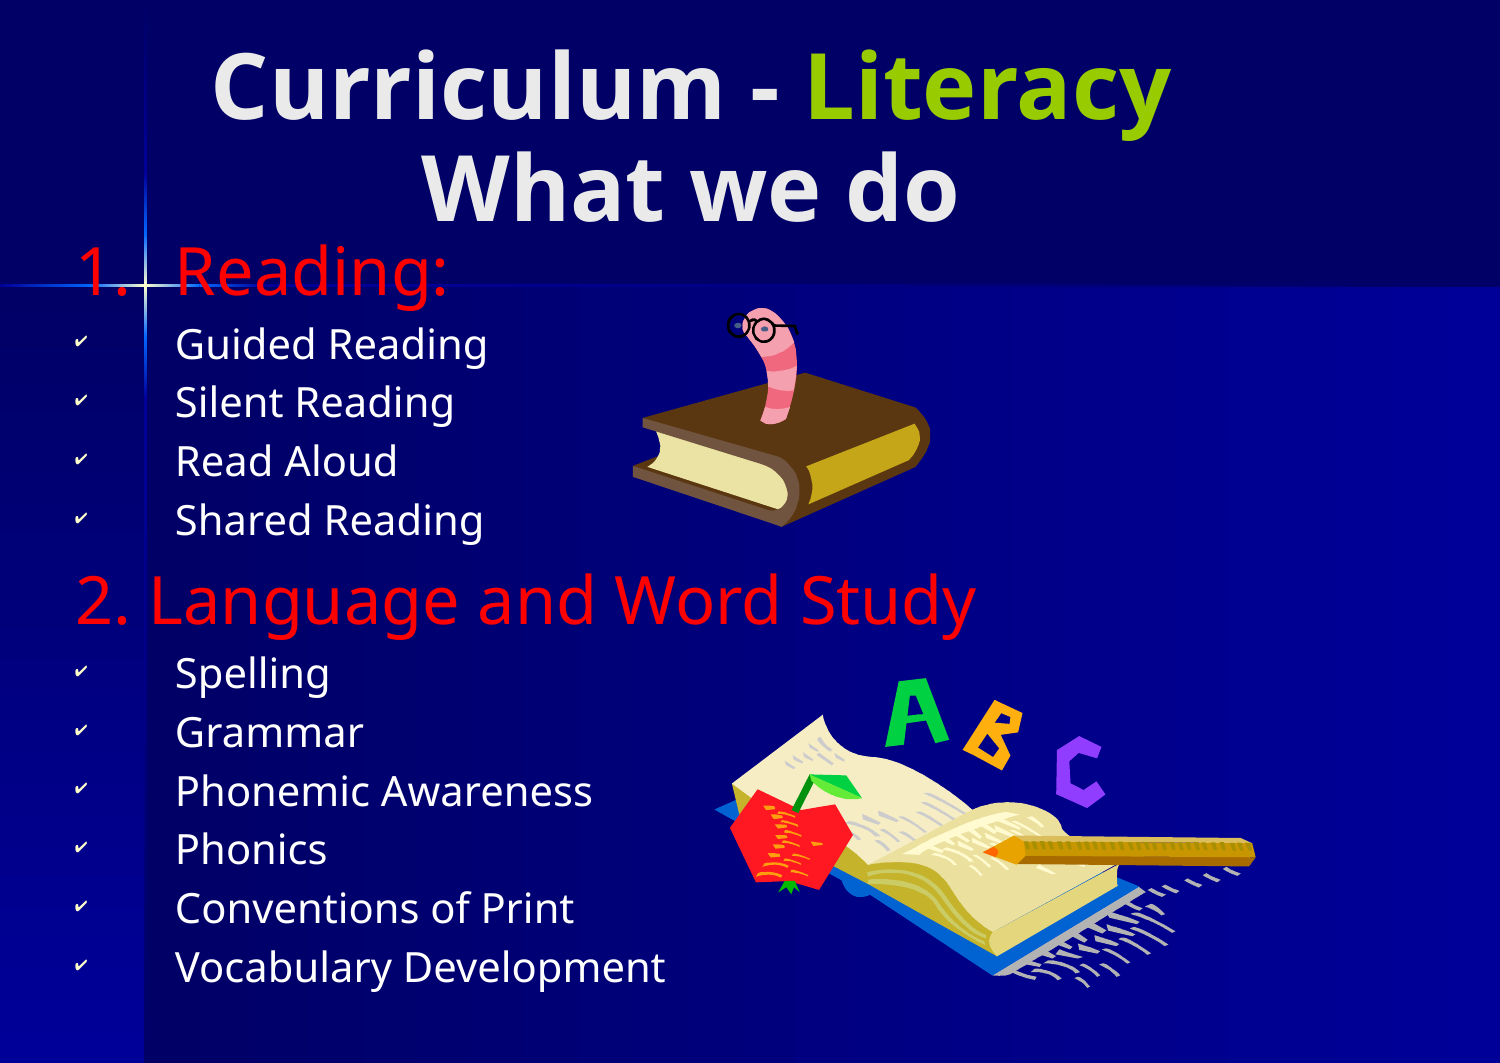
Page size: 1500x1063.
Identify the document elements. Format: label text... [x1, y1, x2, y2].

picture [631, 306, 932, 529]
subtitle Reading: Guided Reading Silent Reading Read Aloud Shared Reading 2. Language and Word Study Spelling Grammar Phonemic Awareness Phonics Conventions of Print Vocabulary Development [74, 185, 1448, 1033]
title Curriculum - Literacy What we do [83, 40, 1300, 185]
picture [714, 672, 1261, 994]
